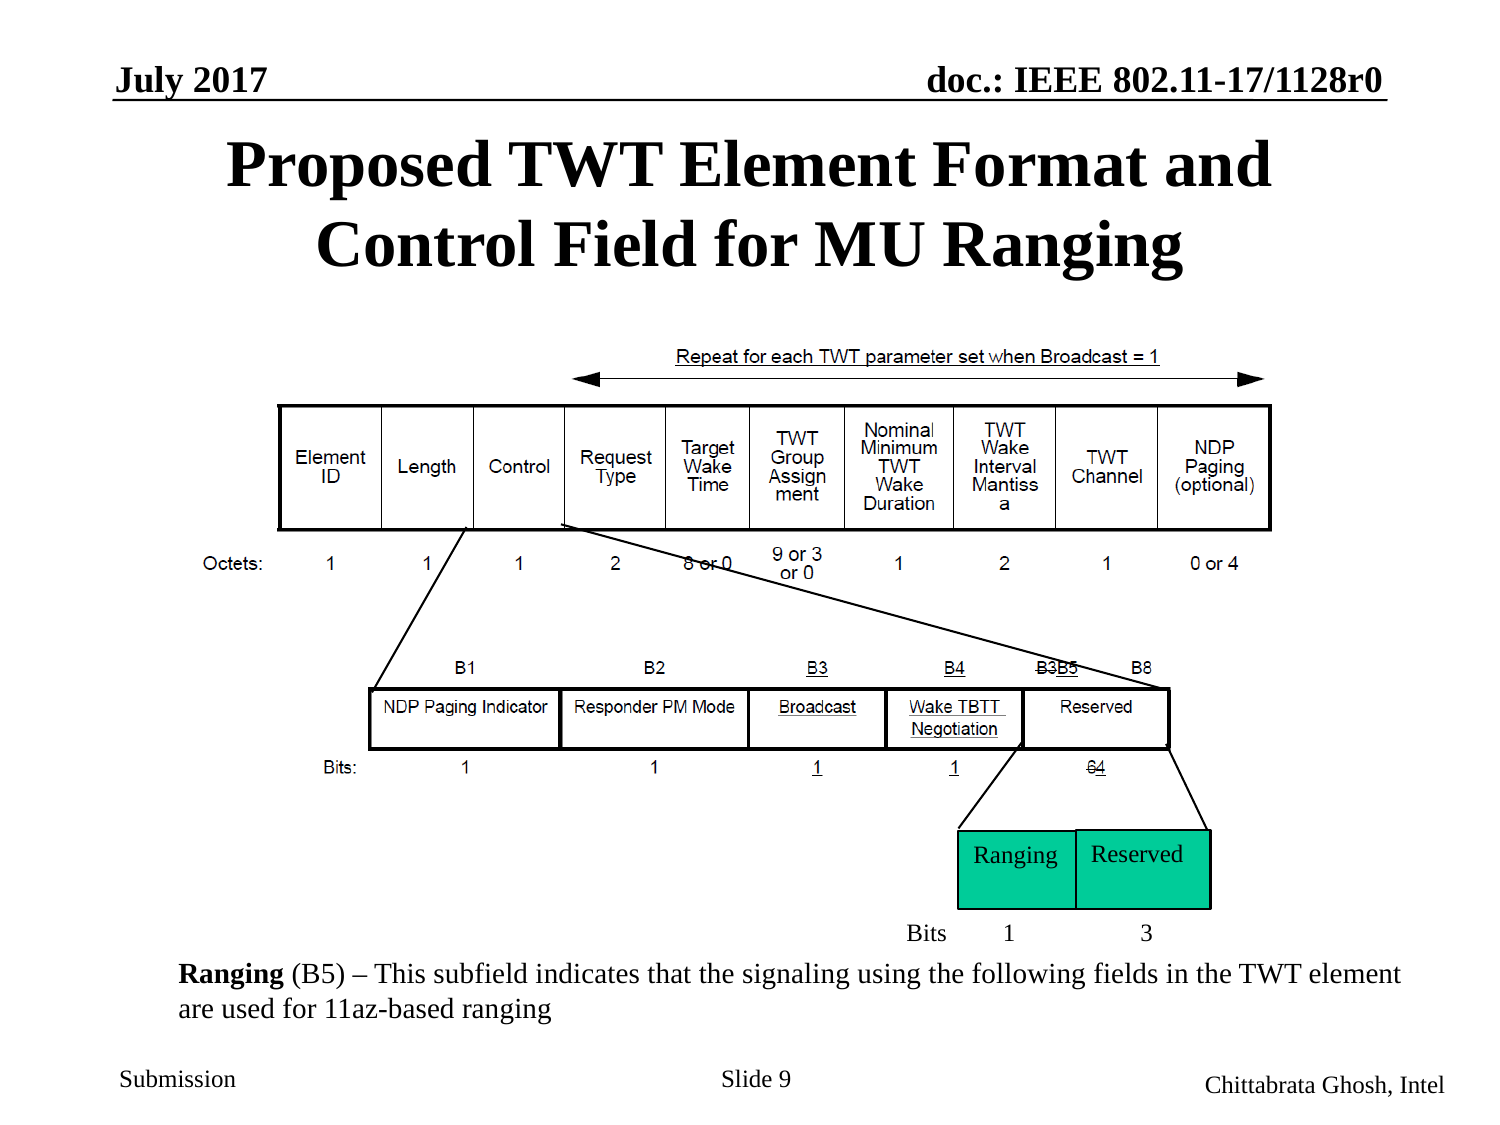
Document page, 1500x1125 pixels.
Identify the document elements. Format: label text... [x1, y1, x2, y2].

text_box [371, 526, 467, 693]
slide_number Slide 9 [712, 1062, 800, 1093]
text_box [1165, 743, 1211, 838]
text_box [560, 524, 1167, 690]
title Proposed TWT Element Format and Control Field for MU Ranging [112, 112, 1388, 288]
text_box Ranging (B5) – This subfield indicates that the signaling using the following fields in the TWT element are used for 11az-based ranging [88, 947, 1424, 1032]
text_box July 2017 [114, 54, 269, 100]
text_box Bits 1 3 [891, 909, 1247, 947]
text_box Ranging [958, 830, 1075, 909]
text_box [958, 742, 1022, 829]
text_box Chittabrata Ghosh, Intel [1204, 1068, 1446, 1099]
picture [310, 650, 1190, 788]
text_box Reserved [1075, 830, 1211, 909]
picture [182, 345, 1306, 594]
text_box doc.: IEEE 802.11-17/1128r0 [851, 54, 1384, 100]
